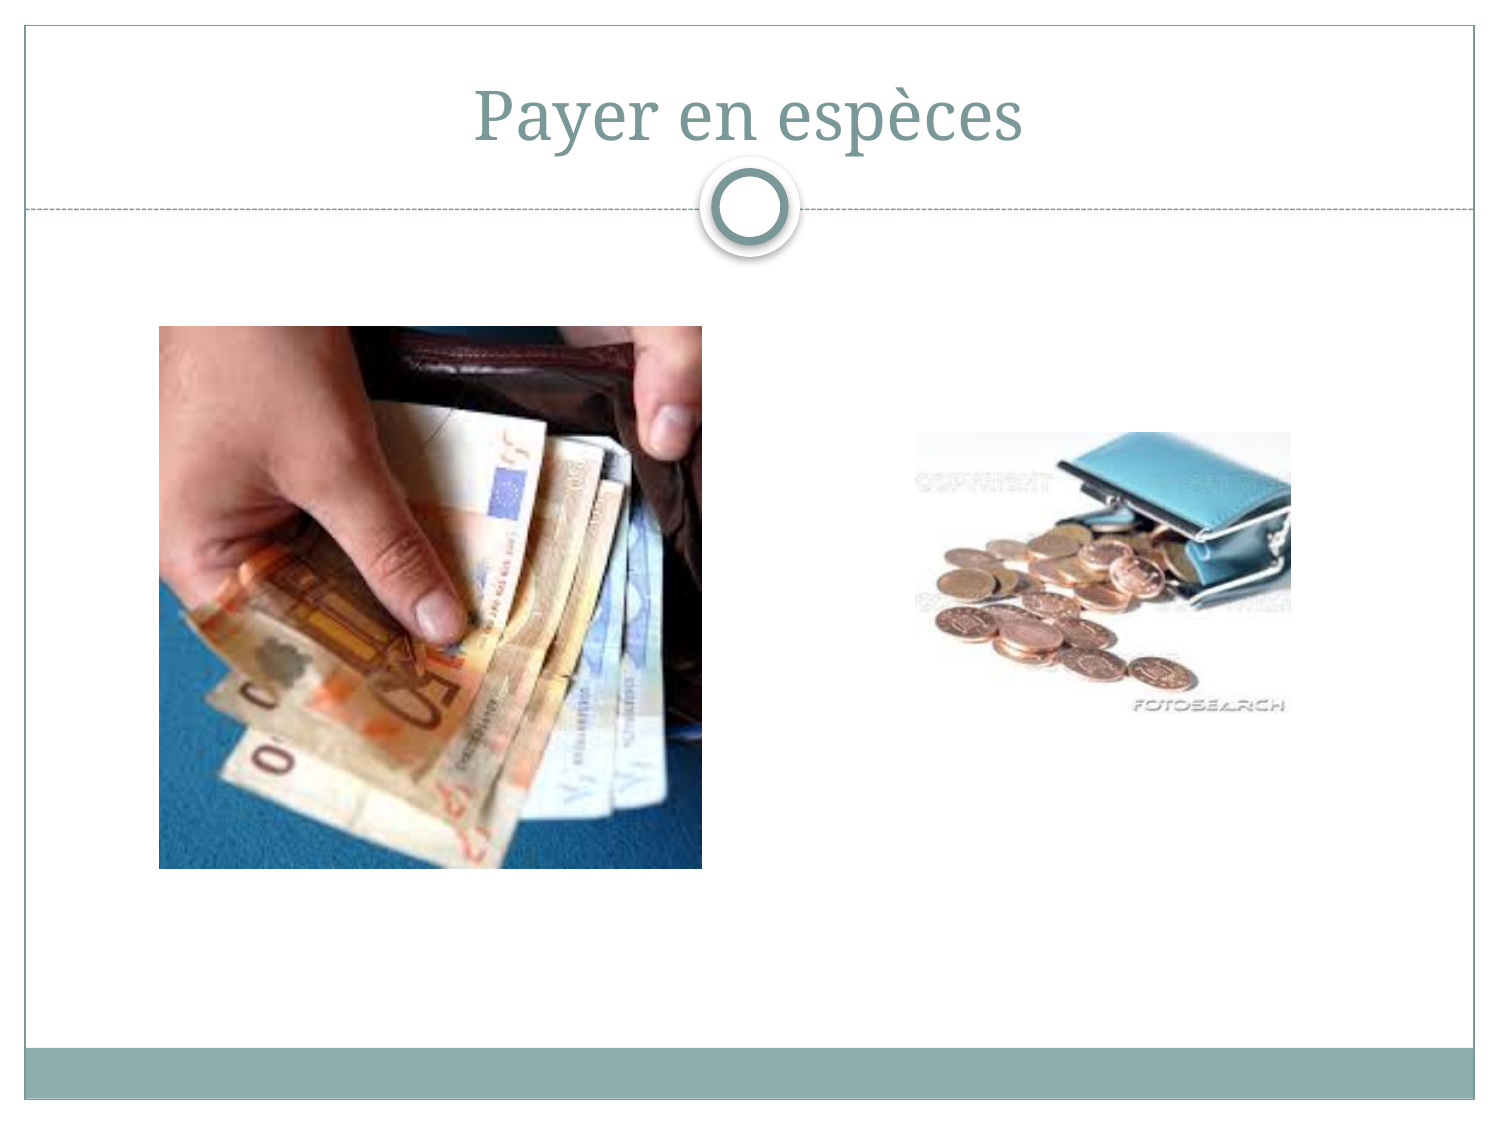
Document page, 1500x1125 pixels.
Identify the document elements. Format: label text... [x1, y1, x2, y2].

picture [915, 432, 1291, 715]
title Payer en espèces [49, 37, 1450, 162]
picture [159, 326, 702, 869]
